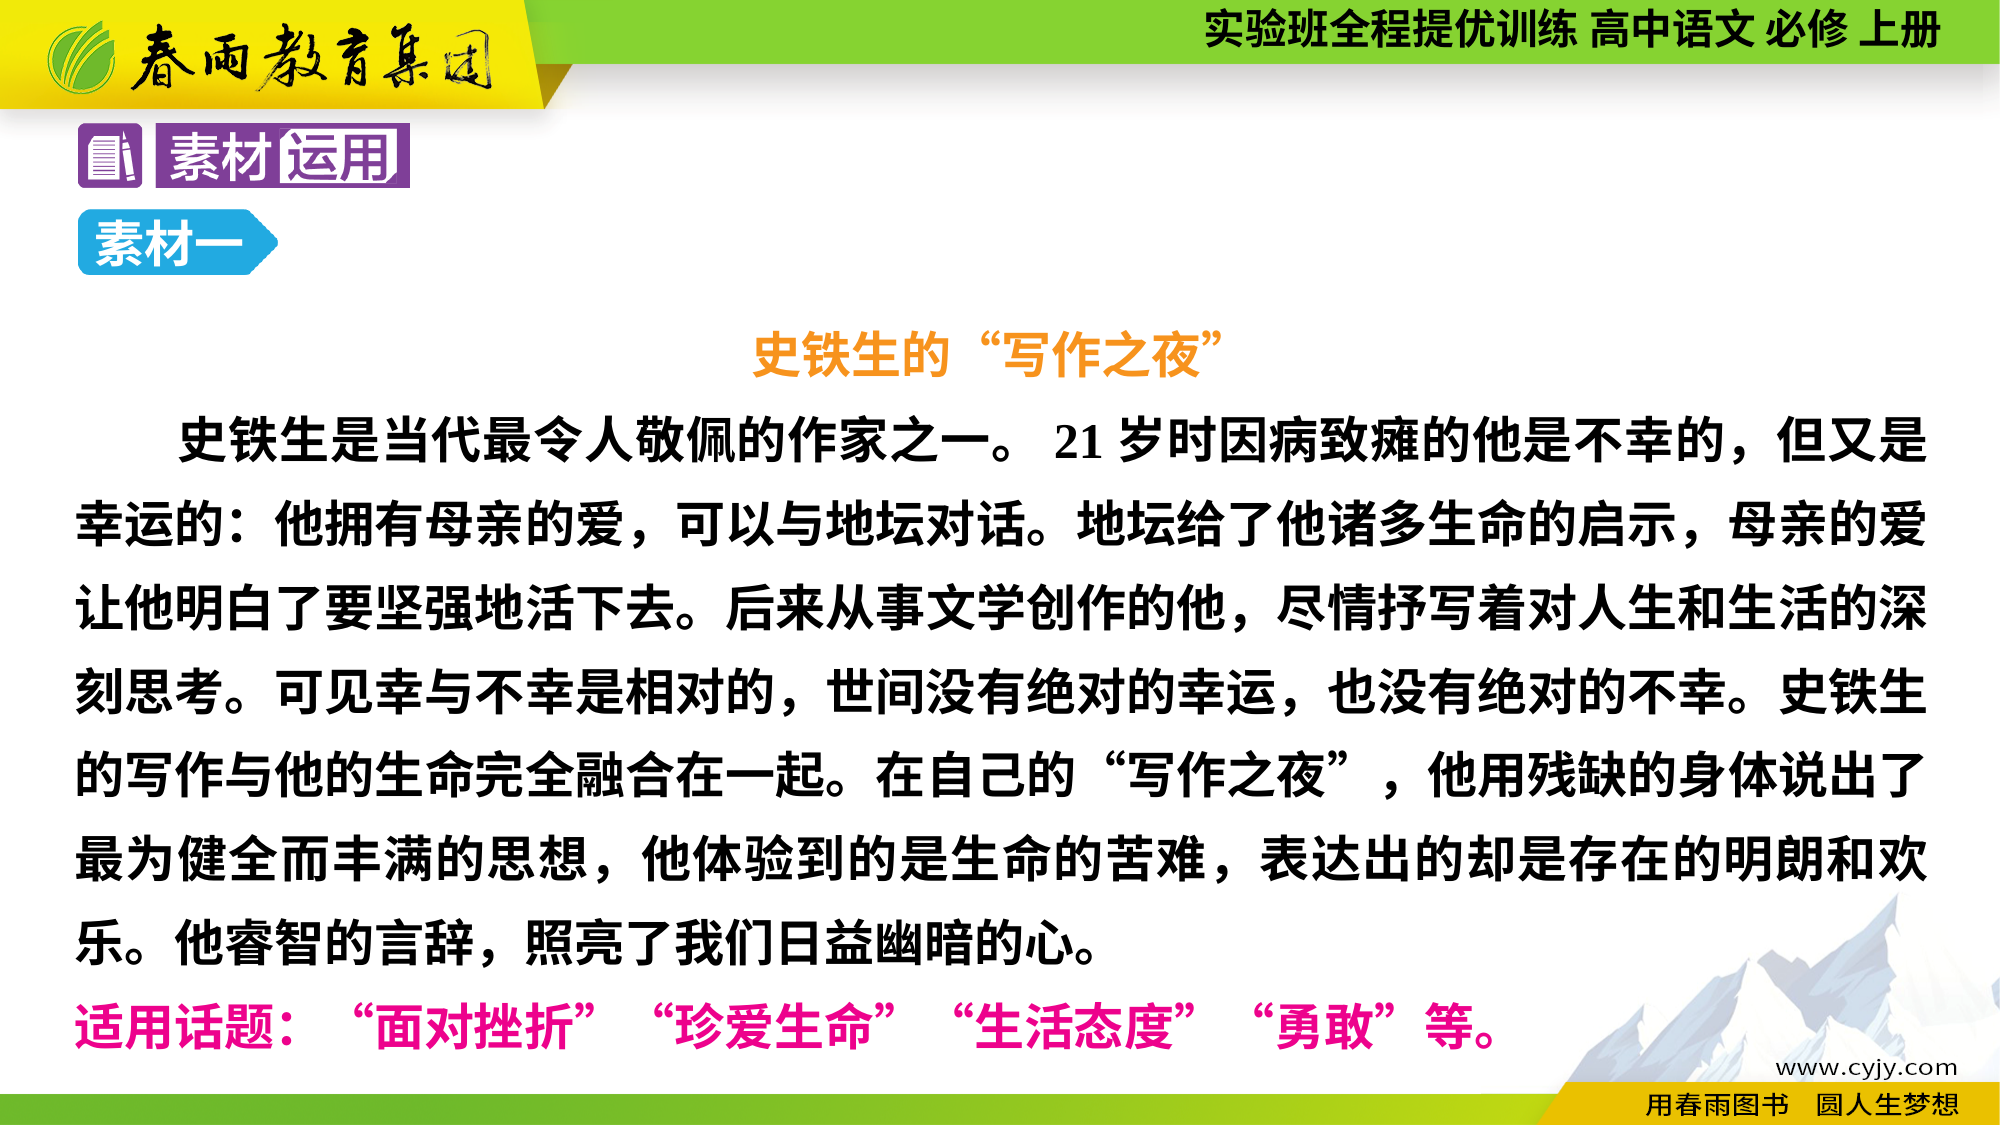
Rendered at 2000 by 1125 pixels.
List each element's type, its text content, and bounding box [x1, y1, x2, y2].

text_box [78, 204, 278, 281]
picture [0, 0, 2000, 1125]
list 史铁生的“写作之夜” 史铁生是当代最令人敬佩的作家之一。21岁时因病致瘫的他是不幸的，但又是幸运的：他拥有母亲的爱，可以与地坛对话。地坛给了他诸多生命的启示，母亲的爱让他明白了要坚强地活下去。后来从事文学创作的他，尽情抒写着对人生和生活的深刻思考。可见幸与不幸是相对的，世间没有绝对的幸运，也没有绝对的不幸。史铁生的写作与他的生命完全融合在一起。在自己的“写作之夜”，他用残缺的身体说出了最为健全而丰满的思想，他体验到的是生命的苦难，表达出的却是存在的明朗和欢乐。他睿智的言辞，照亮了我们日益幽暗的心。 适用话题：“面对挫折”“珍爱生命”“生活态度”“勇敢”等。 [59, 292, 1944, 1062]
